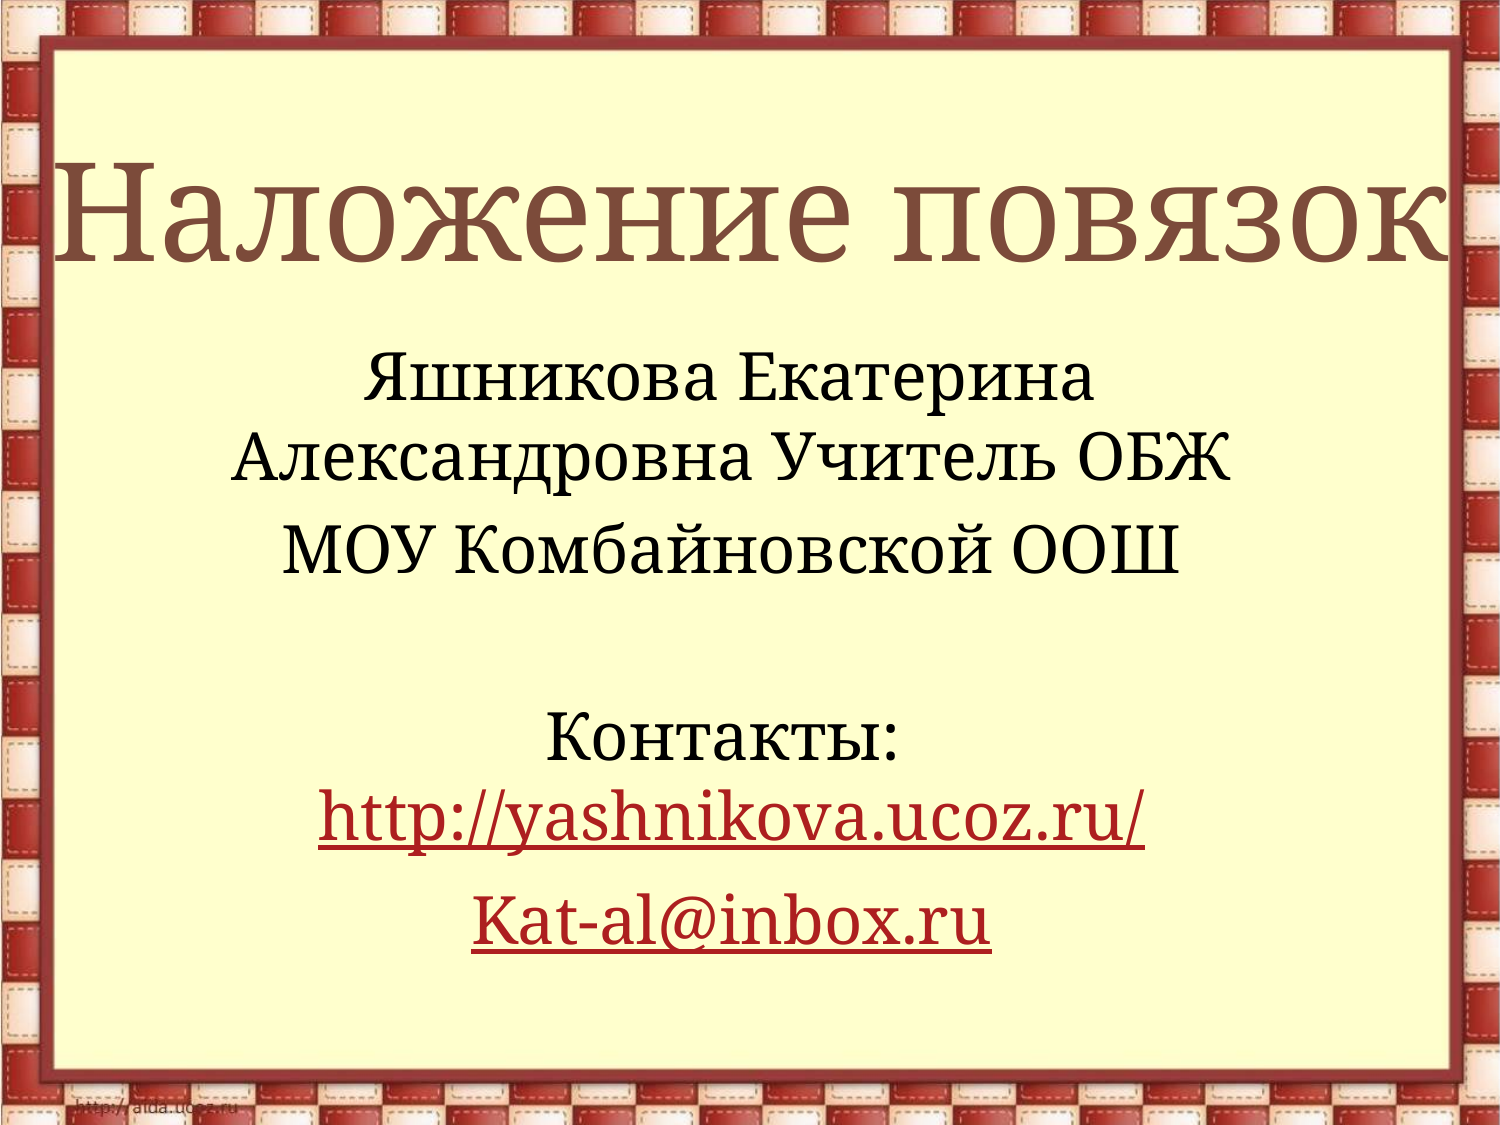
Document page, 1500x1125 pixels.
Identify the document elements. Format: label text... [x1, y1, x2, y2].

subtitle Яшникова Екатерина Александровна Учитель ОБЖ МОУ Комбайновской ООШ Контакты: http://yashnikova.ucoz.ru/ Kat-al@inbox.ru [206, 326, 1257, 614]
title Наложение повязок [29, 62, 1471, 351]
picture [0, 0, 1500, 1125]
